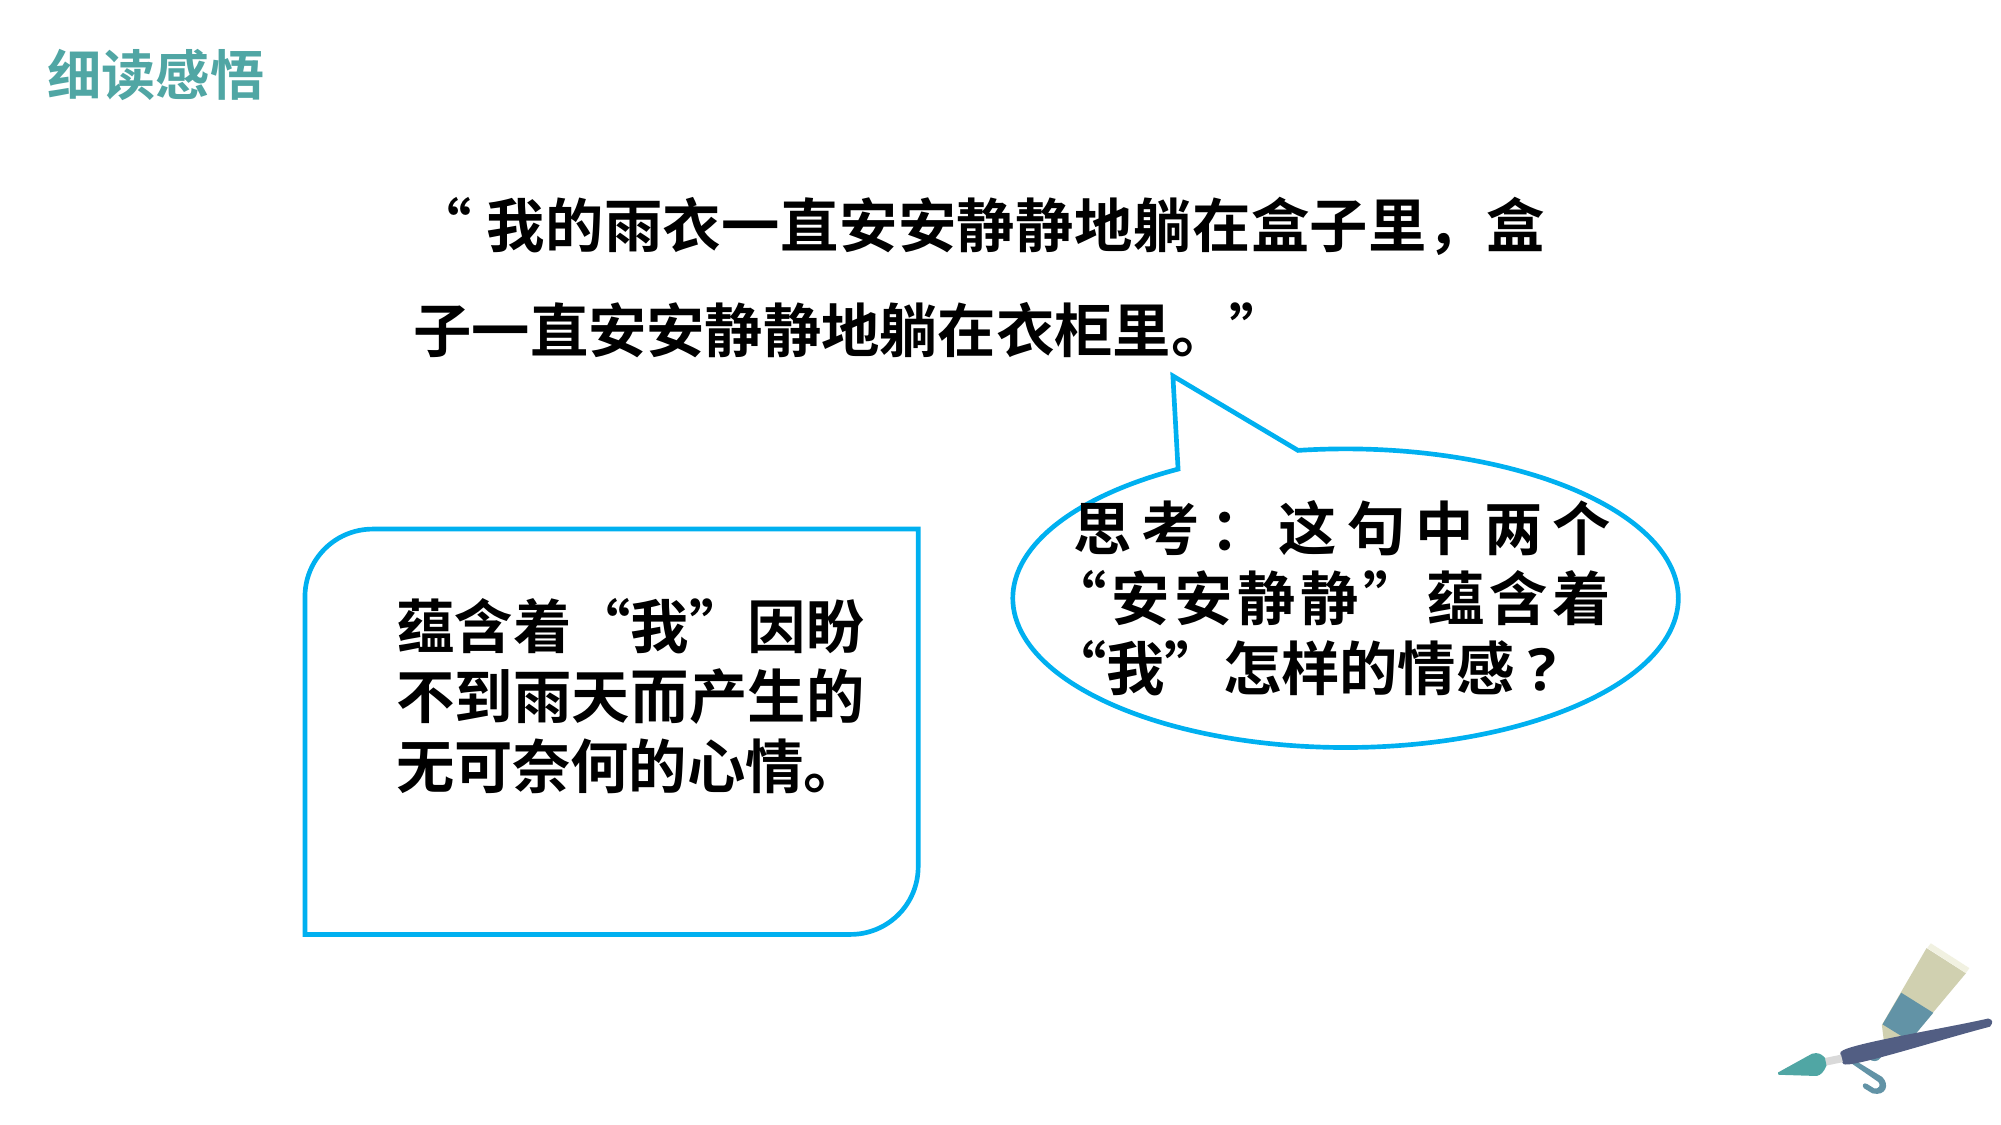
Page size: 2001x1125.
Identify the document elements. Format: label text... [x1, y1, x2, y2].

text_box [1811, 945, 1974, 1125]
text_box 细读感悟 [32, 33, 347, 114]
text_box [1626, 516, 1680, 680]
text_box [1128, 374, 1563, 484]
text_box “我的雨衣一直安安静静地躺在盒子里，盒子一直安安静静地躺在衣柜里。” [361, 146, 1560, 371]
text_box [303, 528, 920, 936]
text_box 思考：这句中两个“安安静静”蕴含着“我”怎样的情感? [996, 484, 1626, 710]
text_box [1122, 710, 1569, 749]
